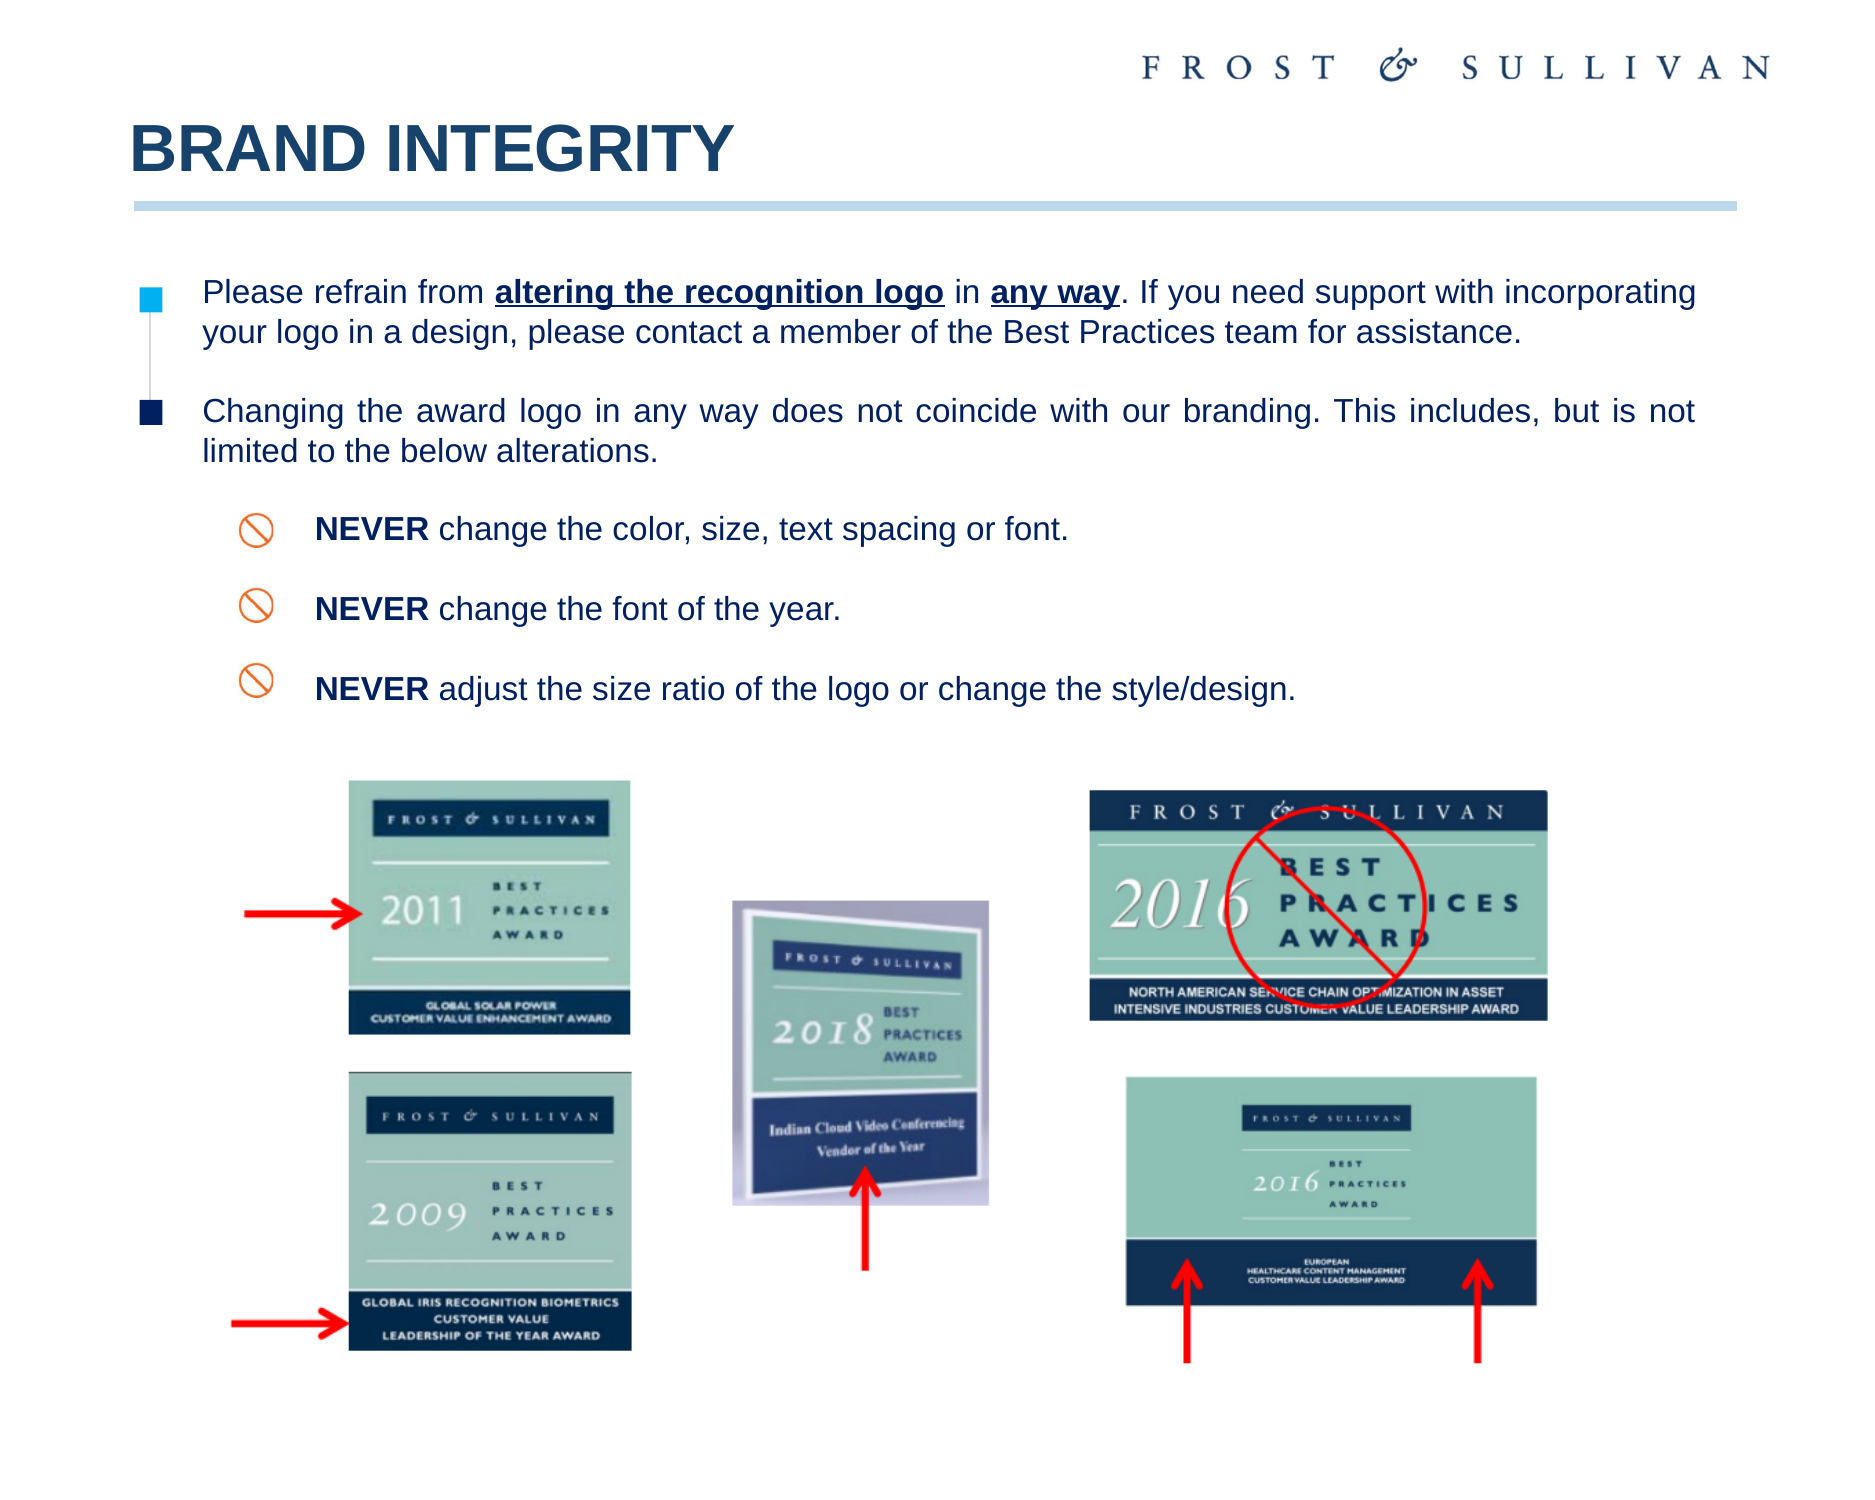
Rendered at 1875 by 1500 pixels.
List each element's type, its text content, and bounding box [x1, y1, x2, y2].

title BRAND INTEGRITY [127, 102, 1725, 355]
picture [1139, 44, 1773, 83]
picture [199, 731, 1651, 1421]
text_box [237, 587, 274, 624]
text_box [139, 399, 163, 425]
text_box [237, 662, 274, 699]
text_box Please refrain from altering the recognition logo in any way. If you need support with incorporating your logo in a design, please contact a member of the Best Practices team for assistance. Changing the award logo in any way does not coincide with our branding. This includes, but is not limited to the below alterations. [187, 262, 1713, 477]
text_box [139, 287, 163, 313]
text_box [237, 512, 274, 549]
text_box NEVER change the color, size, text spacing or font. NEVER change the font of the year. NEVER adjust the size ratio of the logo or change the style/design. [300, 499, 1625, 715]
